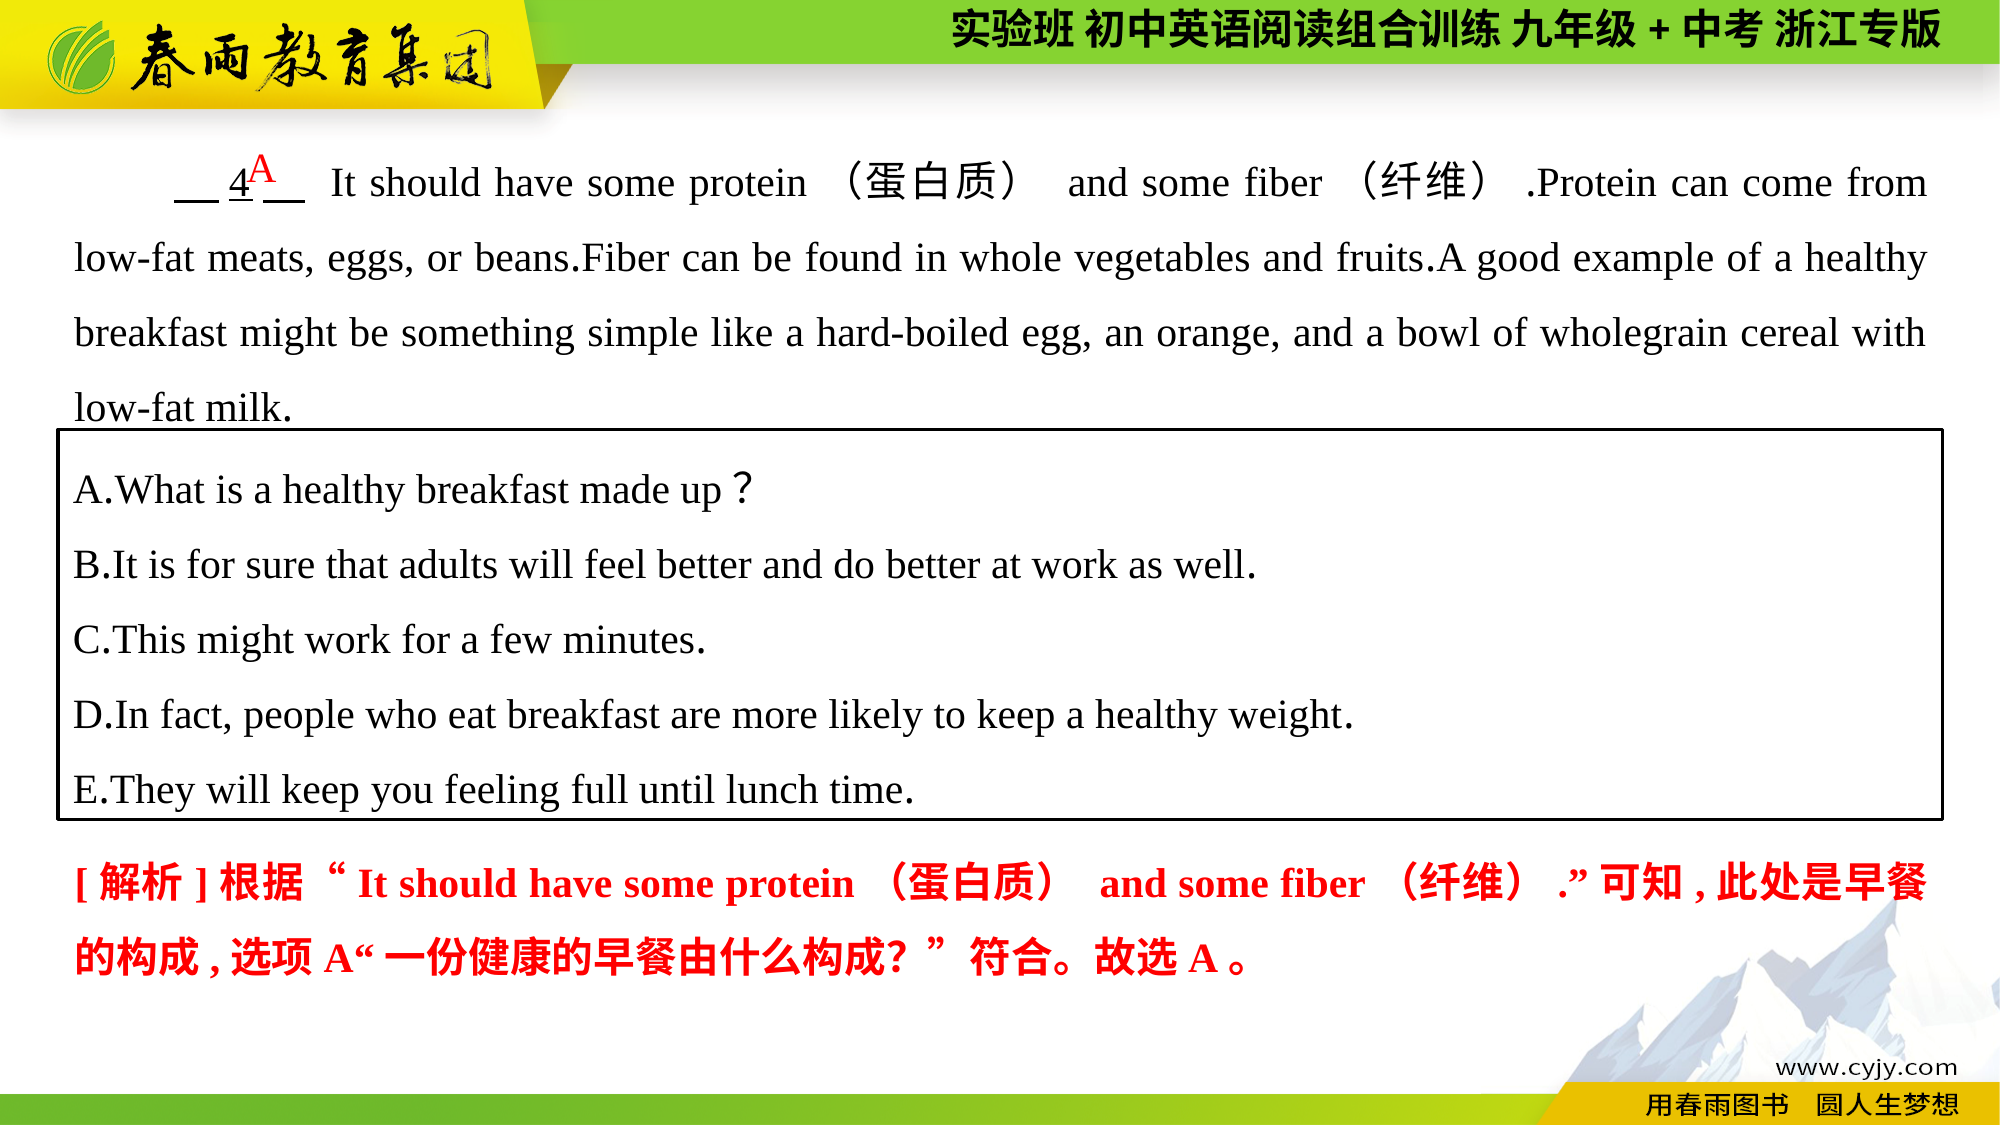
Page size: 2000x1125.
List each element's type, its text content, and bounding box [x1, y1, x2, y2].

list 4 It should have some protein（蛋白质） and some fiber（纤维）.Protein can come from low-fat meats, eggs, or beans.Fiber can be found in whole vegetables and fruits.A good example of a healthy breakfast might be something simple like a hard-boiled egg, an orange, and a bowl of wholegrain cereal with low-fat milk. [59, 122, 1944, 431]
text_box [解析]根据“It should have some protein（蛋白质） and some fiber（纤维）.”可知,此处是早餐的构成,选项A“一份健康的早餐由什么构成？”符合。故选A。 [59, 823, 1944, 989]
text_box A.What is a healthy breakfast made up？ B.It is for sure that adults will feel better and do better at work as well. C.This might work for a few minutes. D.In fact, people who eat breakfast are more likely to keep a healthy weight. E.They will keep you feeling full until lunch time. [57, 429, 1943, 820]
text_box A [231, 133, 292, 199]
picture [0, 0, 2000, 1125]
